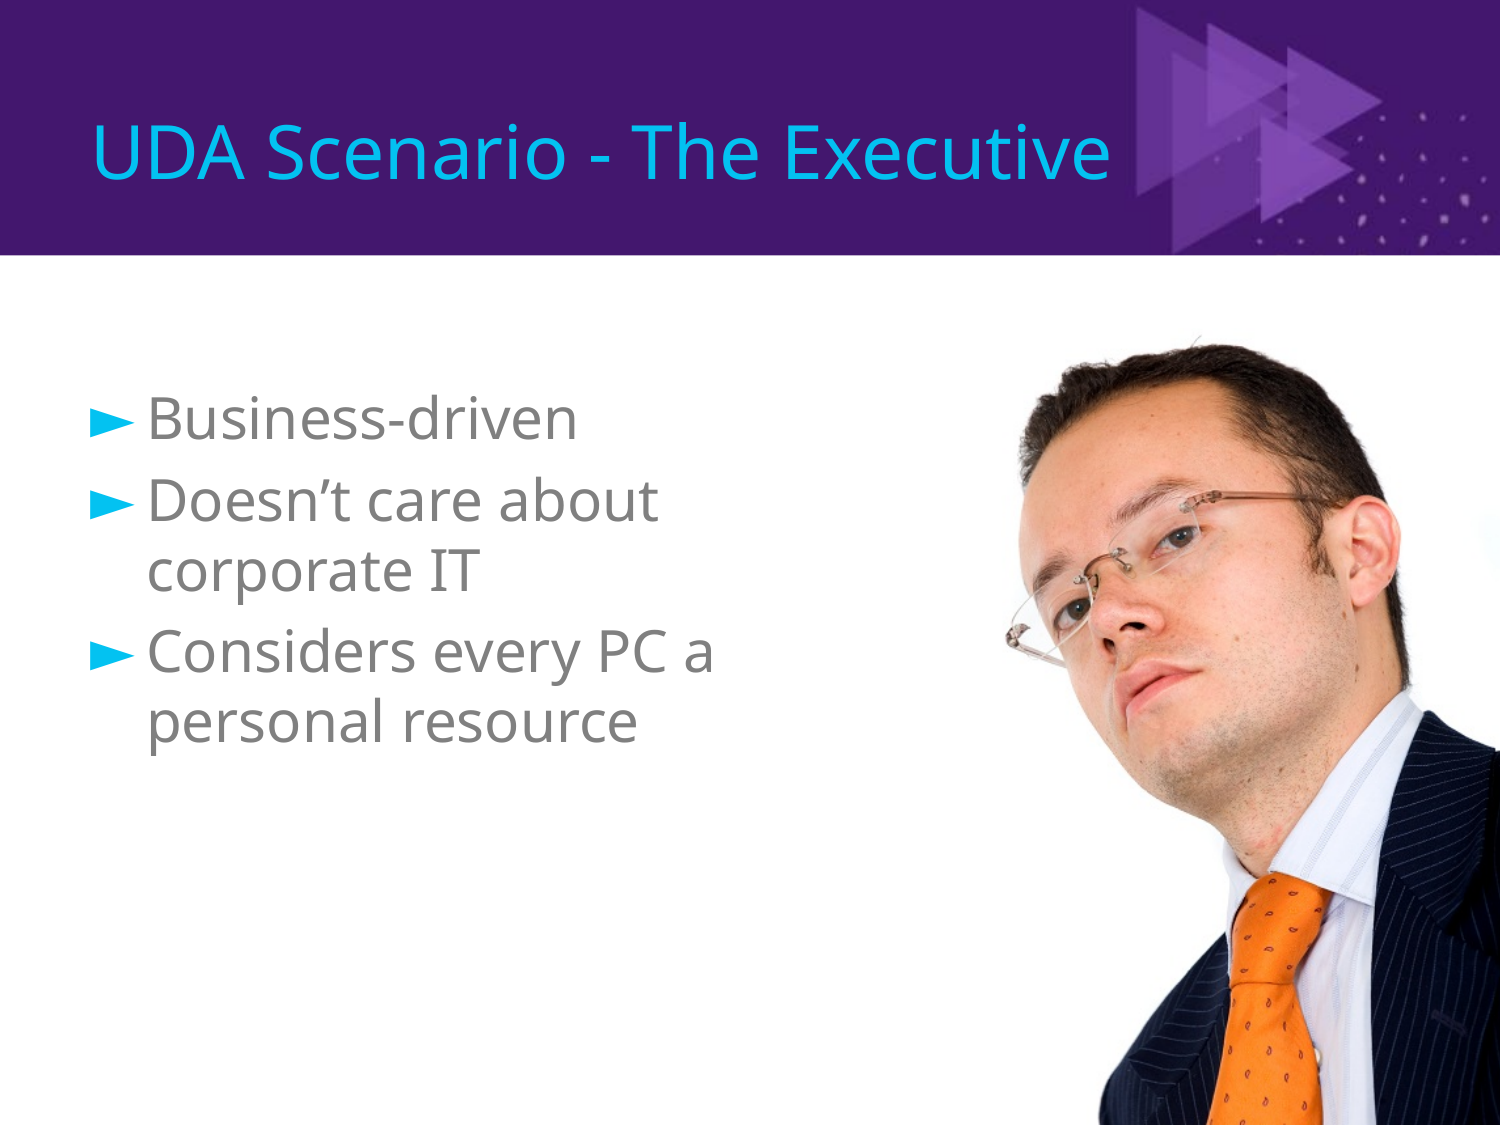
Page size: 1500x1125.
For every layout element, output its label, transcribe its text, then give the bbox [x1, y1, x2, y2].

list Business-driven Doesn’t care about corporate IT Considers every PC a personal resource [75, 373, 750, 1005]
title UDA Scenario - The Executive [75, 56, 1425, 244]
picture [0, 0, 1500, 255]
picture [982, 328, 1500, 1125]
